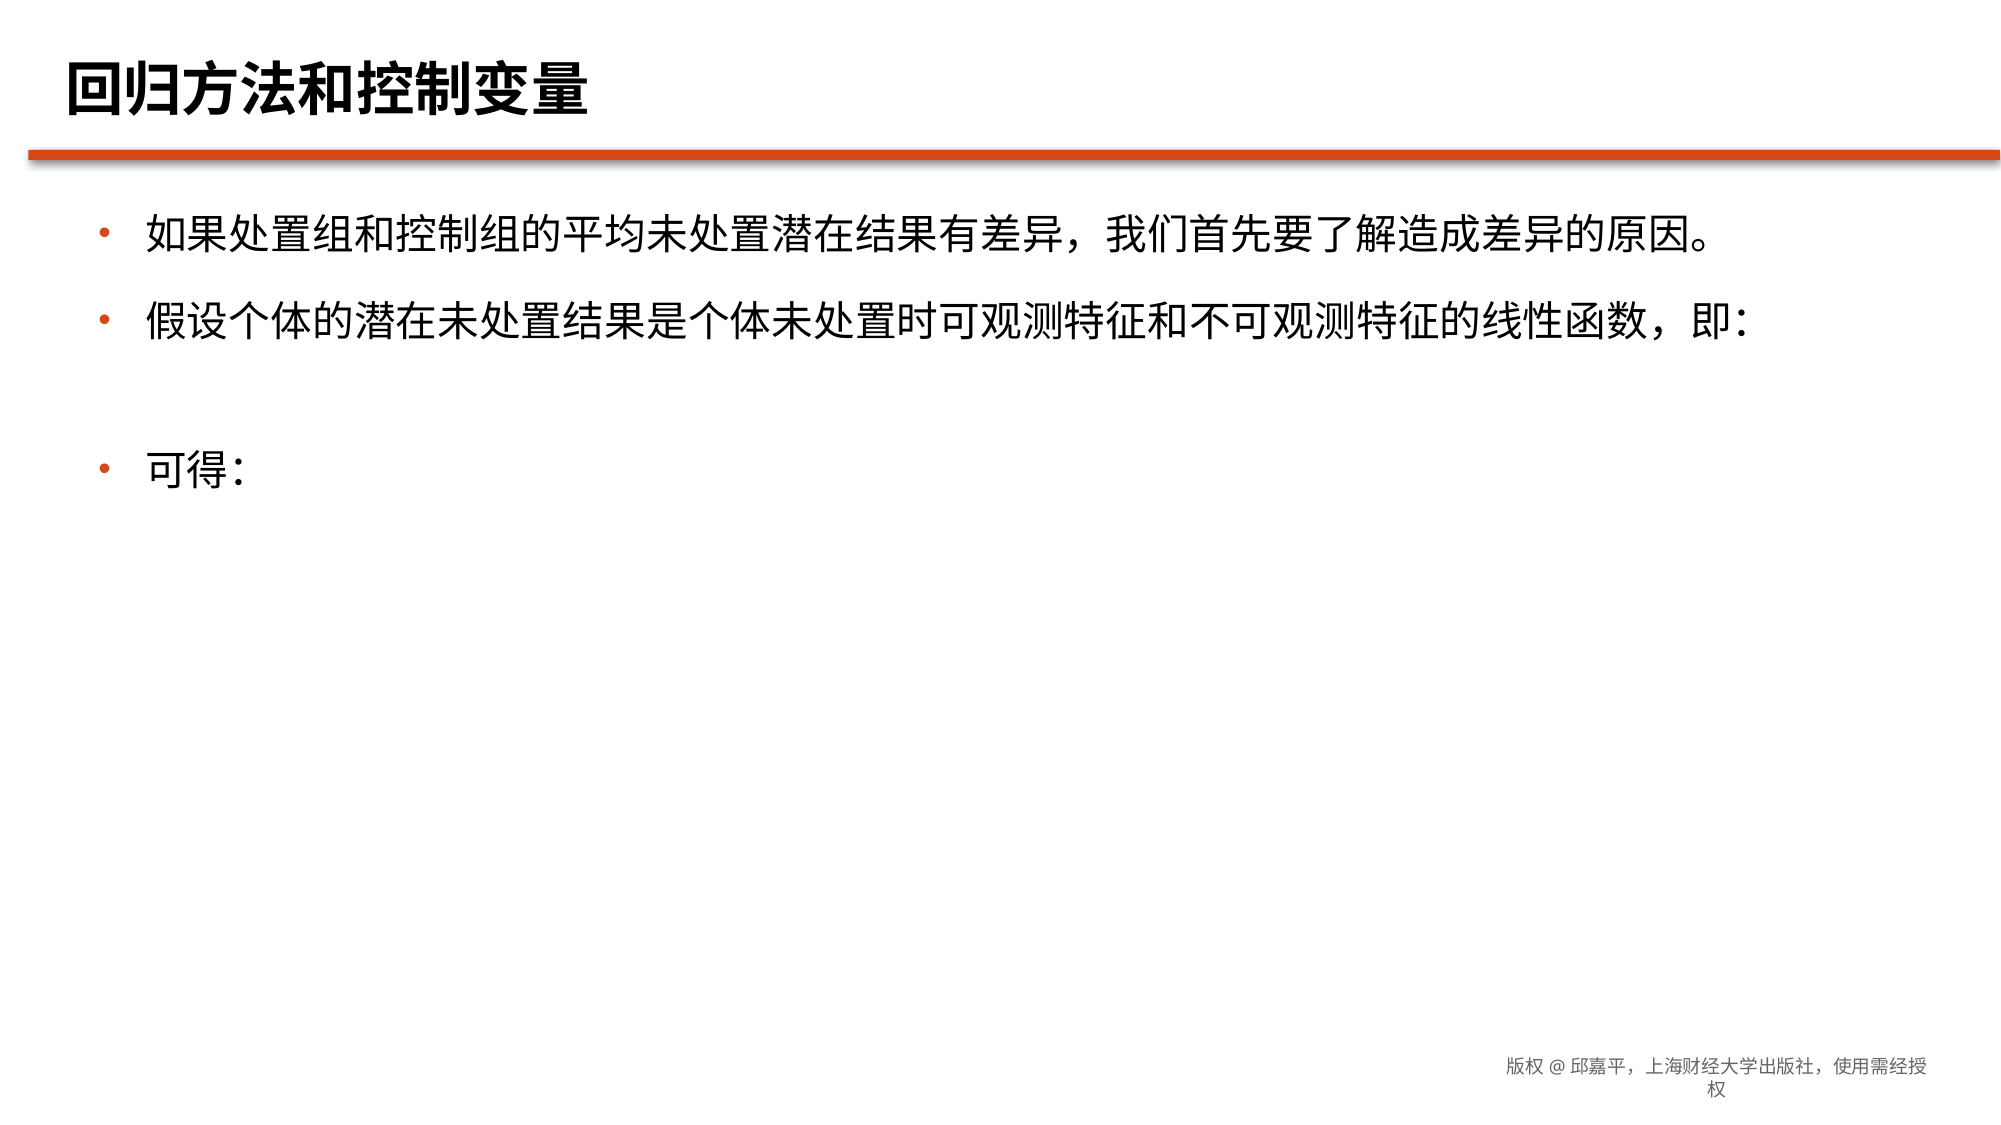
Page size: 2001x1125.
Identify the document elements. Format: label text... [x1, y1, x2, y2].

title 回归方法和控制变量 [50, 50, 1825, 138]
footer 版权@邱嘉平，上海财经大学出版社，使用需经授权 [1483, 1046, 1950, 1109]
